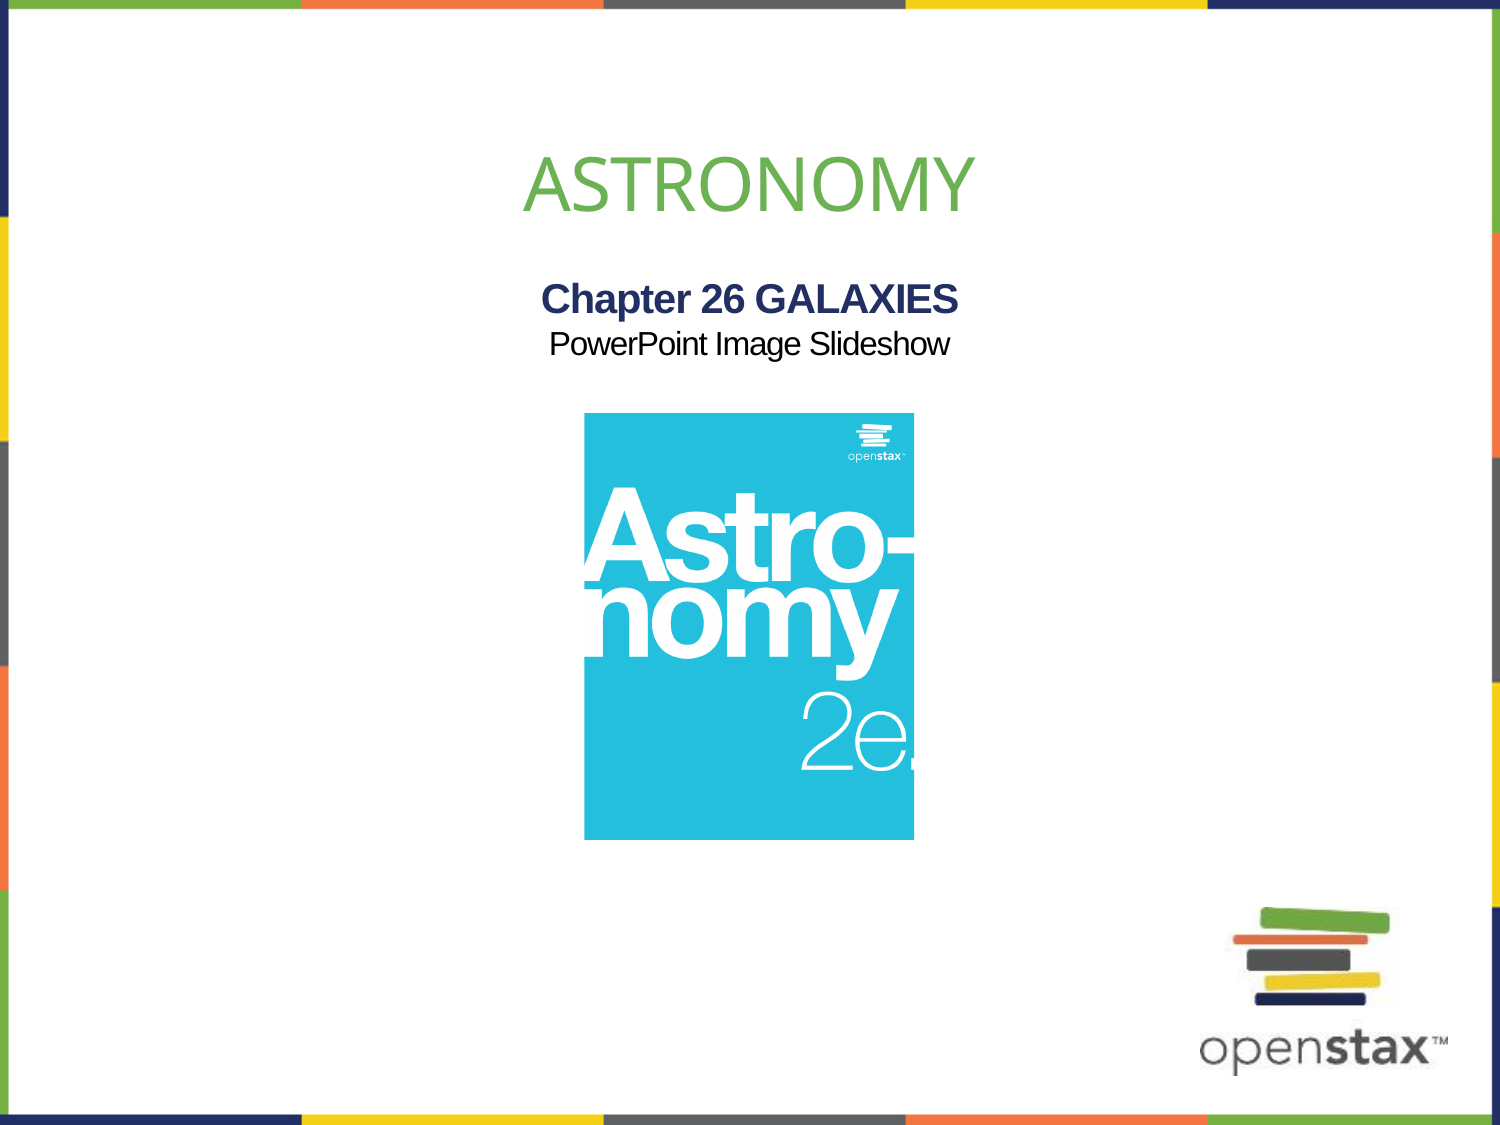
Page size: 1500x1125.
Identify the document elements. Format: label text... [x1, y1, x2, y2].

text_box ASTRONOMY Chapter 26 GALAXIES PowerPoint Image Slideshow [0, 129, 1500, 246]
picture [0, 0, 1500, 129]
picture [0, 246, 1500, 1125]
